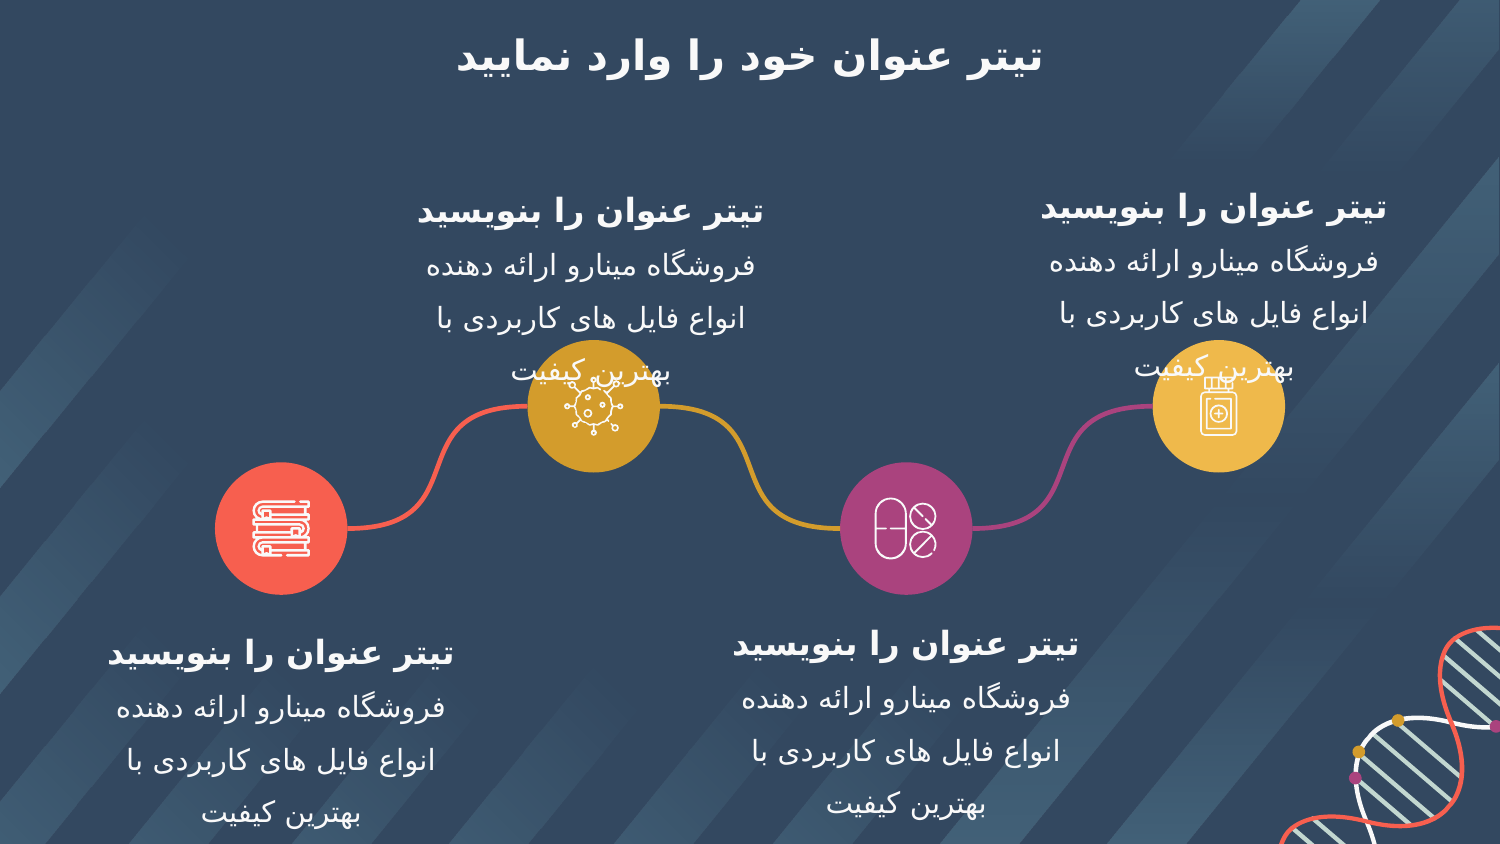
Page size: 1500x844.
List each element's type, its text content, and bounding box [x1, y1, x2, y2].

text_box [252, 500, 310, 557]
text_box تیتر عنوان را بنویسید فروشگاه مینارو ارائه دهنده انواع فایل های کاربردی با بهترین کیفیت [83, 603, 479, 836]
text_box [1199, 376, 1238, 437]
text_box [627, 394, 660, 404]
text_box تیتر عنوان را بنویسید فروشگاه مینارو ارائه دهنده انواع فایل های کاربردی با بهترین کیفیت [393, 161, 789, 394]
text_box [347, 405, 1153, 529]
text_box تیتر عنوان را بنویسید فروشگاه مینارو ارائه دهنده انواع فایل های کاربردی با بهترین کیفیت [708, 594, 1104, 827]
text_box تیتر عنوان خود را وارد نمایید [0, 21, 1500, 86]
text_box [563, 376, 624, 437]
text_box [1152, 390, 1286, 473]
text_box [840, 538, 972, 594]
text_box [214, 462, 347, 595]
text_box [527, 394, 558, 404]
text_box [874, 497, 939, 560]
text_box تیتر عنوان را بنویسید فروشگاه مینارو ارائه دهنده انواع فایل های کاربردی با بهترین کیفیت [1016, 157, 1412, 390]
